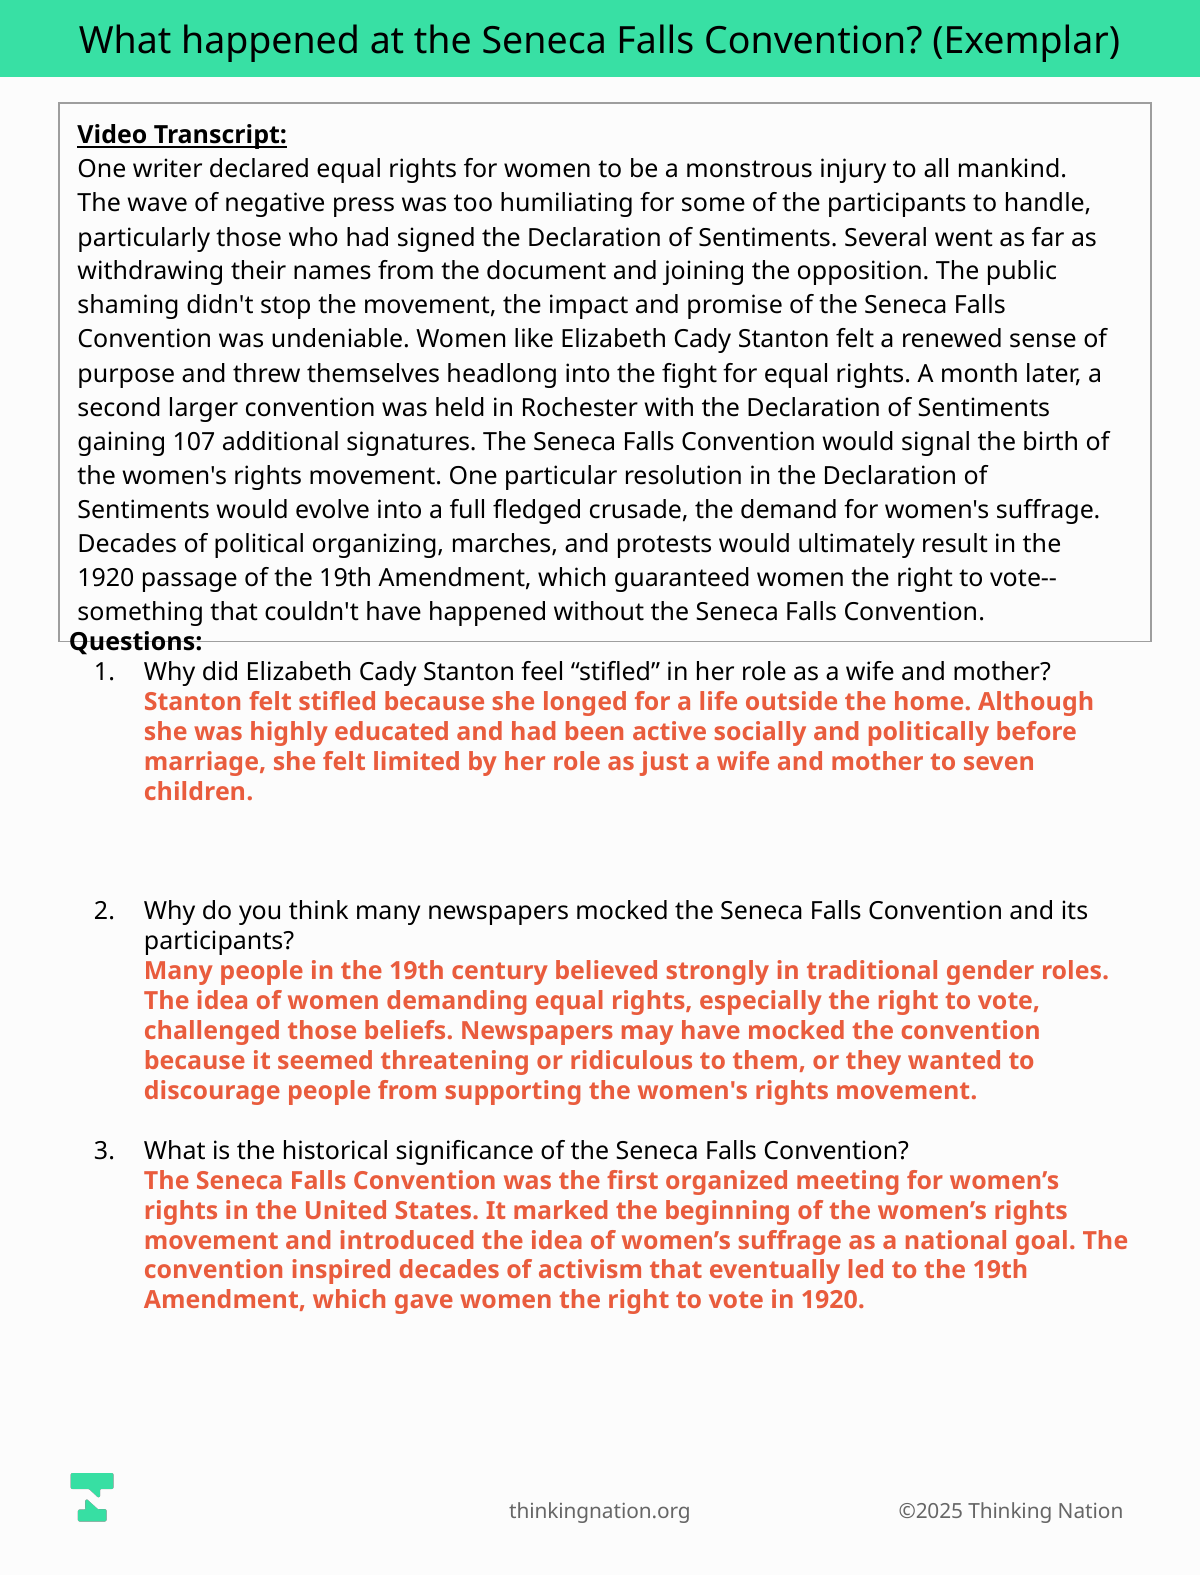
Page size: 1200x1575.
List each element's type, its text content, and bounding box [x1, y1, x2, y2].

text_box ©2025 Thinking Nation [854, 1483, 1139, 1532]
picture [58, 1463, 126, 1531]
text_box Questions: Why did Elizabeth Cady Stanton feel “stifled” in her role as a wife and mother? Stanton felt stifled because she longed for a life outside the home. Although she was highly educated and had been active socially and politically before marriage, she felt limited by her role as just a wife and mother to seven children. Why do you think many newspapers mocked the Seneca Falls Convention and its participants? Many people in the 19th century believed strongly in traditional gender roles. The idea of women demanding equal rights, especially the right to vote, challenged those beliefs. Newspapers may have mocked the convention because it seemed threatening or ridiculous to them, or they wanted to discourage people from supporting the women's rights movement. What is the historical significance of the Seneca Falls Convention? The Seneca Falls Convention was the first organized meeting for women’s rights in the United States. It marked the beginning of the women’s rights movement and introduced the idea of women’s suffrage as a national goal. The convention inspired decades of activism that eventually led to the 19th Amendment, which gave women the right to vote in 1920. [53, 610, 1146, 1351]
text_box thinkingnation.org [457, 1483, 742, 1532]
table_header Video Transcript: One writer declared equal rights for women to be a monstrous injury to all mankind. The wave of negative press was too humiliating for some of the participants to handle, particularly those who had signed the Declaration of Sentiments. Several went as far as withdrawing their names from the document and joining the opposition. The public shaming didn't stop the movement, the impact and promise of the Seneca Falls Convention was undeniable. Women like Elizabeth Cady Stanton felt a renewed sense of purpose and threw themselves headlong into the fight for equal rights. A month later, a second larger convention was held in Rochester with the Declaration of Sentiments gaining 107 additional signatures. The Seneca Falls Convention would signal the birth of the women's rights movement. One particular resolution in the Declaration of Sentiments would evolve into a full fledged crusade, the demand for women's suffrage. Decades of political organizing, marches, and protests would ultimately result in the 1920 passage of the 19th Amendment, which guaranteed women the right to vote--something that couldn't have happened without the Seneca Falls Convention. [60, 104, 1150, 641]
text_box What happened at the Seneca Falls Convention? (Exemplar) [0, 0, 1200, 77]
